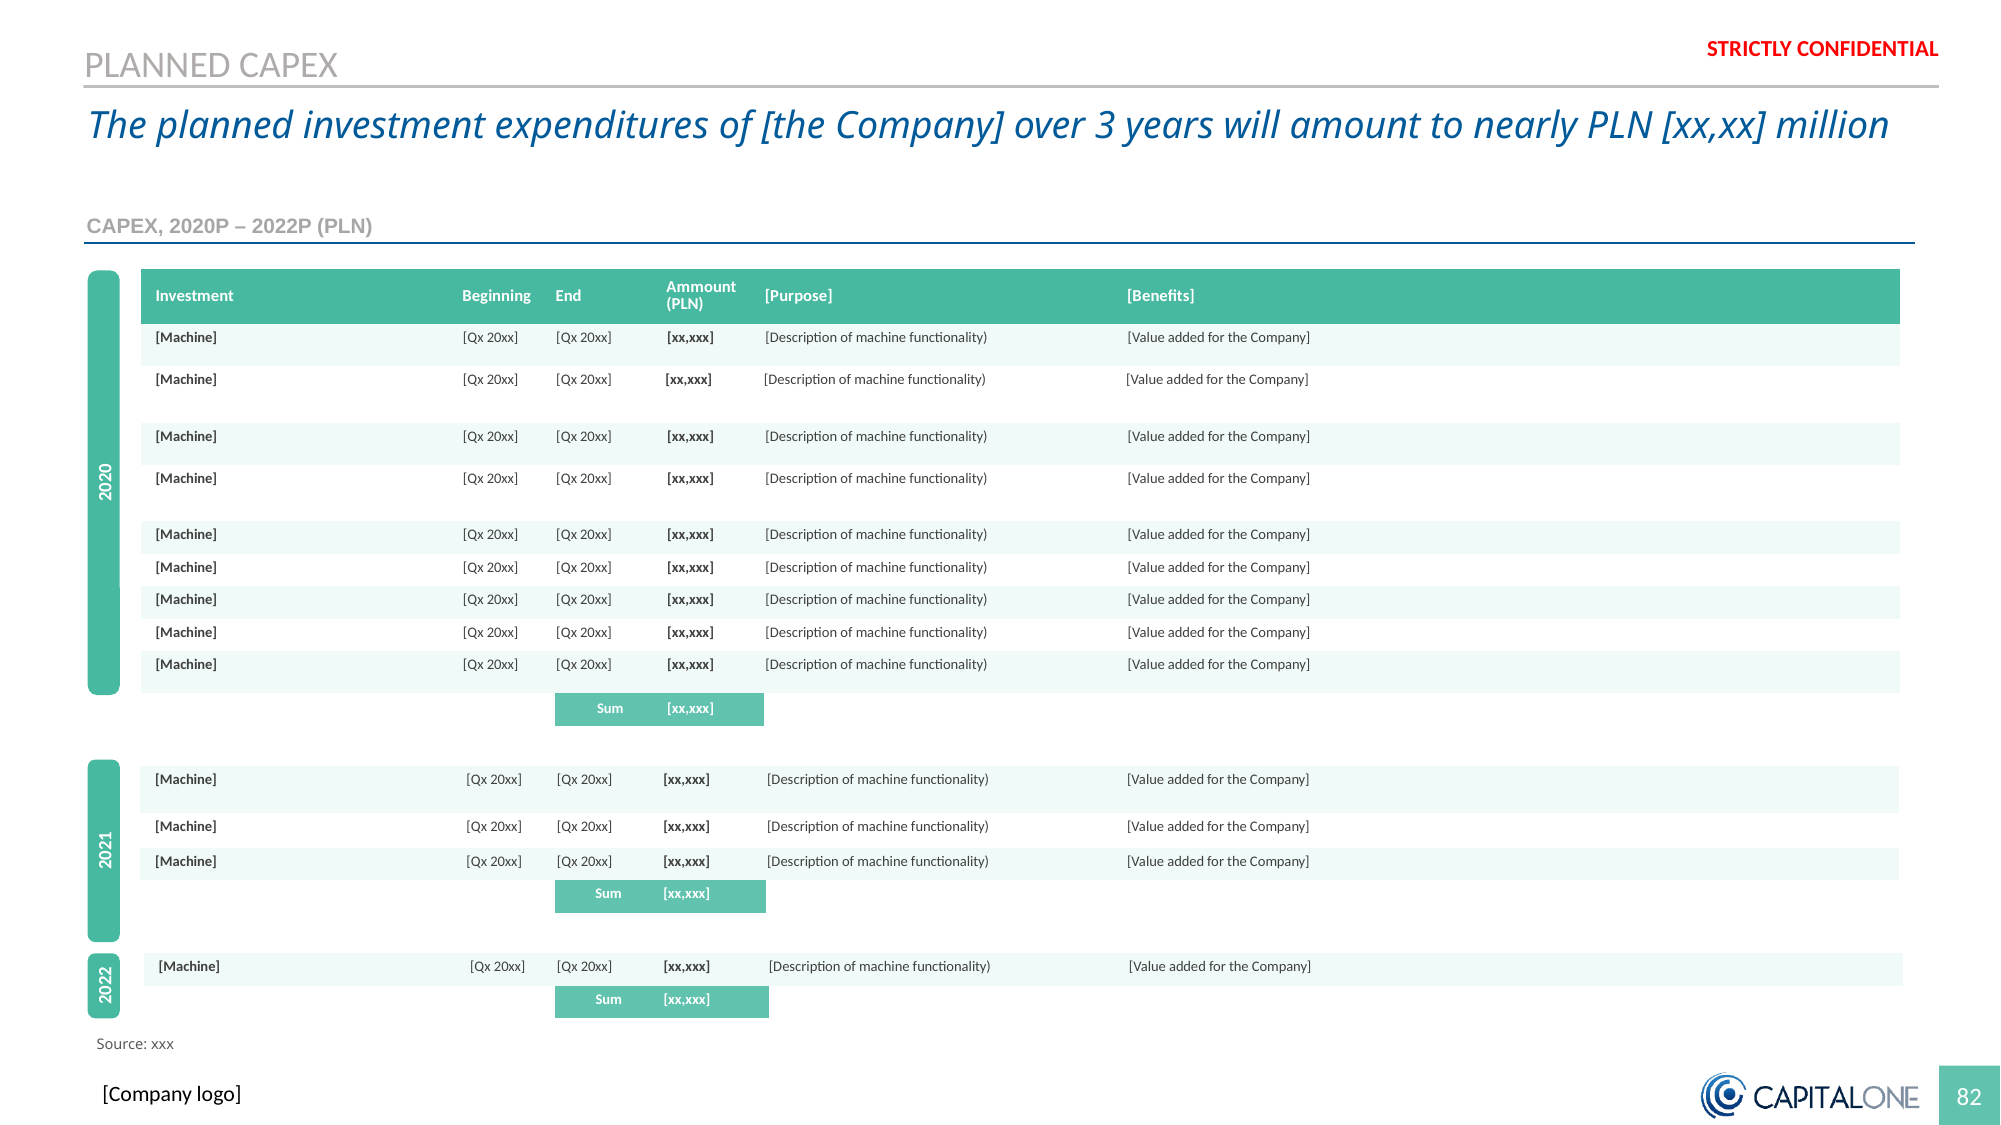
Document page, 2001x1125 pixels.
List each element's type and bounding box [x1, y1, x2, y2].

table_header [140, 766, 1899, 813]
picture [1700, 1066, 1933, 1125]
table_header [144, 953, 1903, 986]
table_header [141, 269, 1900, 324]
text_box [87, 270, 120, 696]
table_cell [144, 986, 1903, 1018]
text_box [69, 30, 1900, 70]
text_box [87, 759, 120, 943]
text_box [87, 953, 120, 1019]
text_box [81, 1029, 1454, 1065]
table_cell [140, 813, 1899, 913]
table_cell [141, 324, 1900, 726]
text_box [87, 101, 1940, 147]
text_box [83, 204, 1916, 243]
